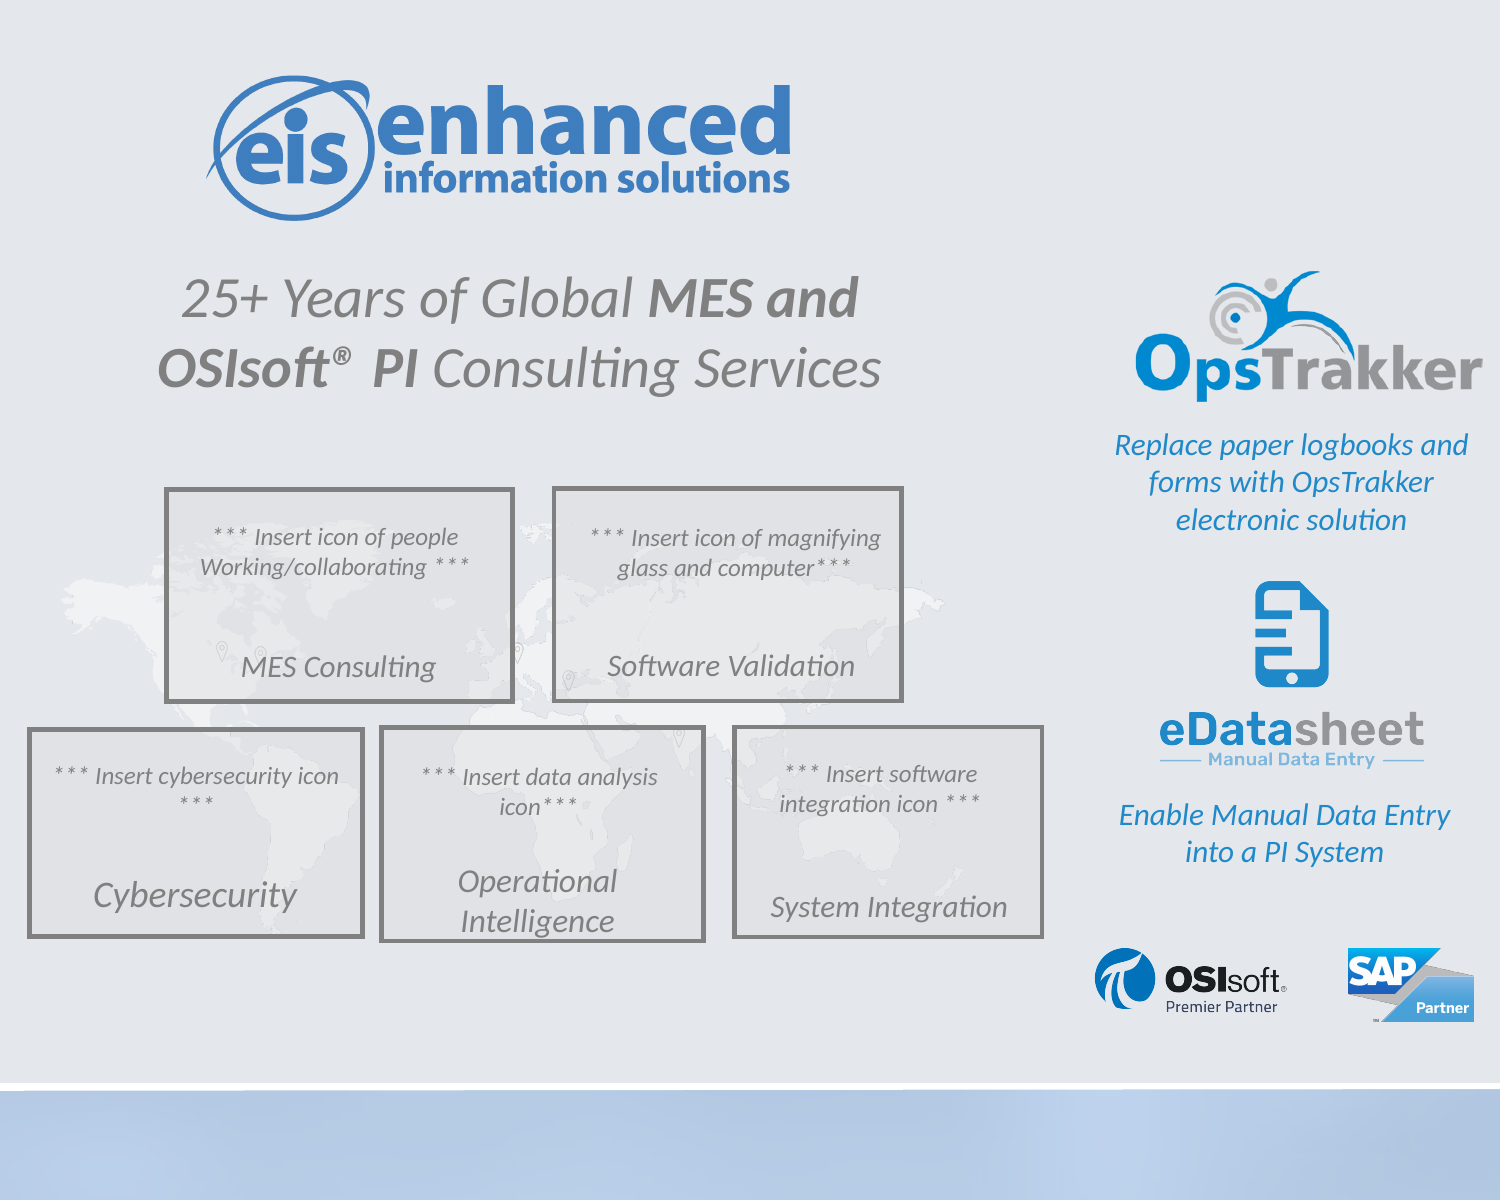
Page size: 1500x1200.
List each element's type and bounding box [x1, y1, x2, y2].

text_box [337, 727, 738, 949]
text_box [46, 937, 337, 948]
text_box [102, 489, 502, 702]
text_box [0, 729, 337, 937]
text_box [502, 488, 968, 702]
text_box [698, 727, 1081, 937]
picture [0, 0, 1500, 1086]
text_box [46, 448, 970, 729]
text_box [738, 937, 970, 948]
picture [0, 1089, 1500, 1200]
